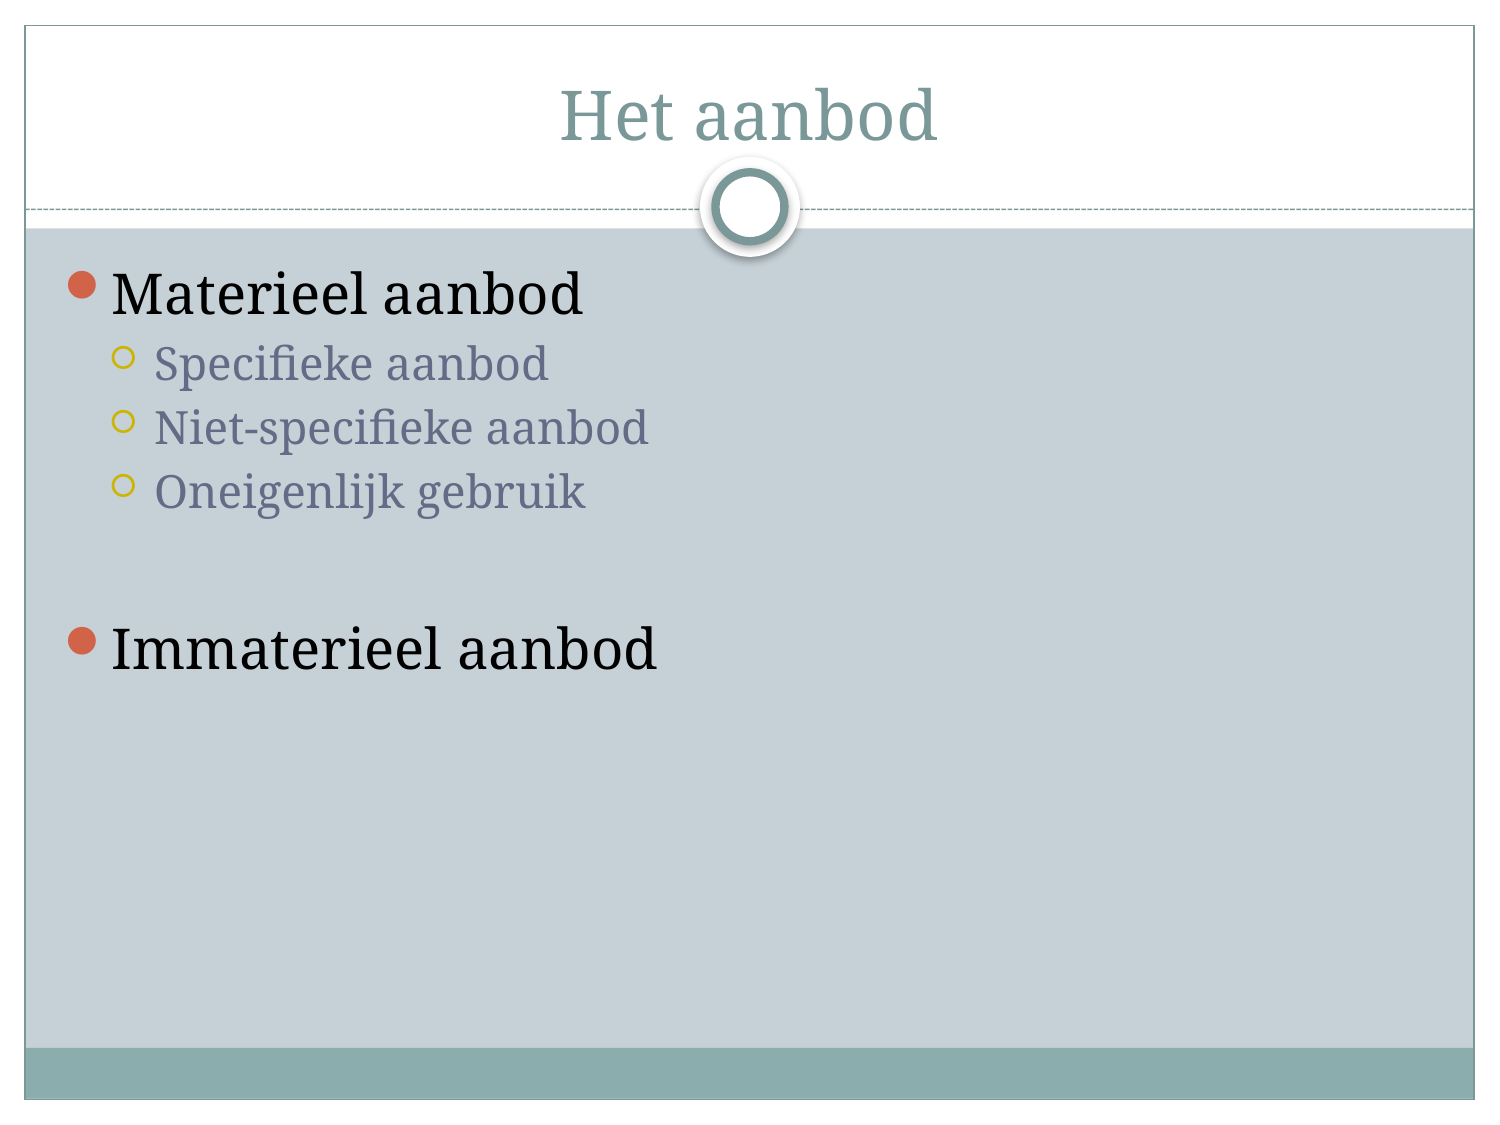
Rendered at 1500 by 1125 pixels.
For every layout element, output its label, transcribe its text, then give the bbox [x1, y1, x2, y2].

list Materieel aanbod Specifieke aanbod Niet-specifieke aanbod Oneigenlijk gebruik Immaterieel aanbod [49, 250, 1445, 1001]
title Het aanbod [49, 37, 1450, 162]
